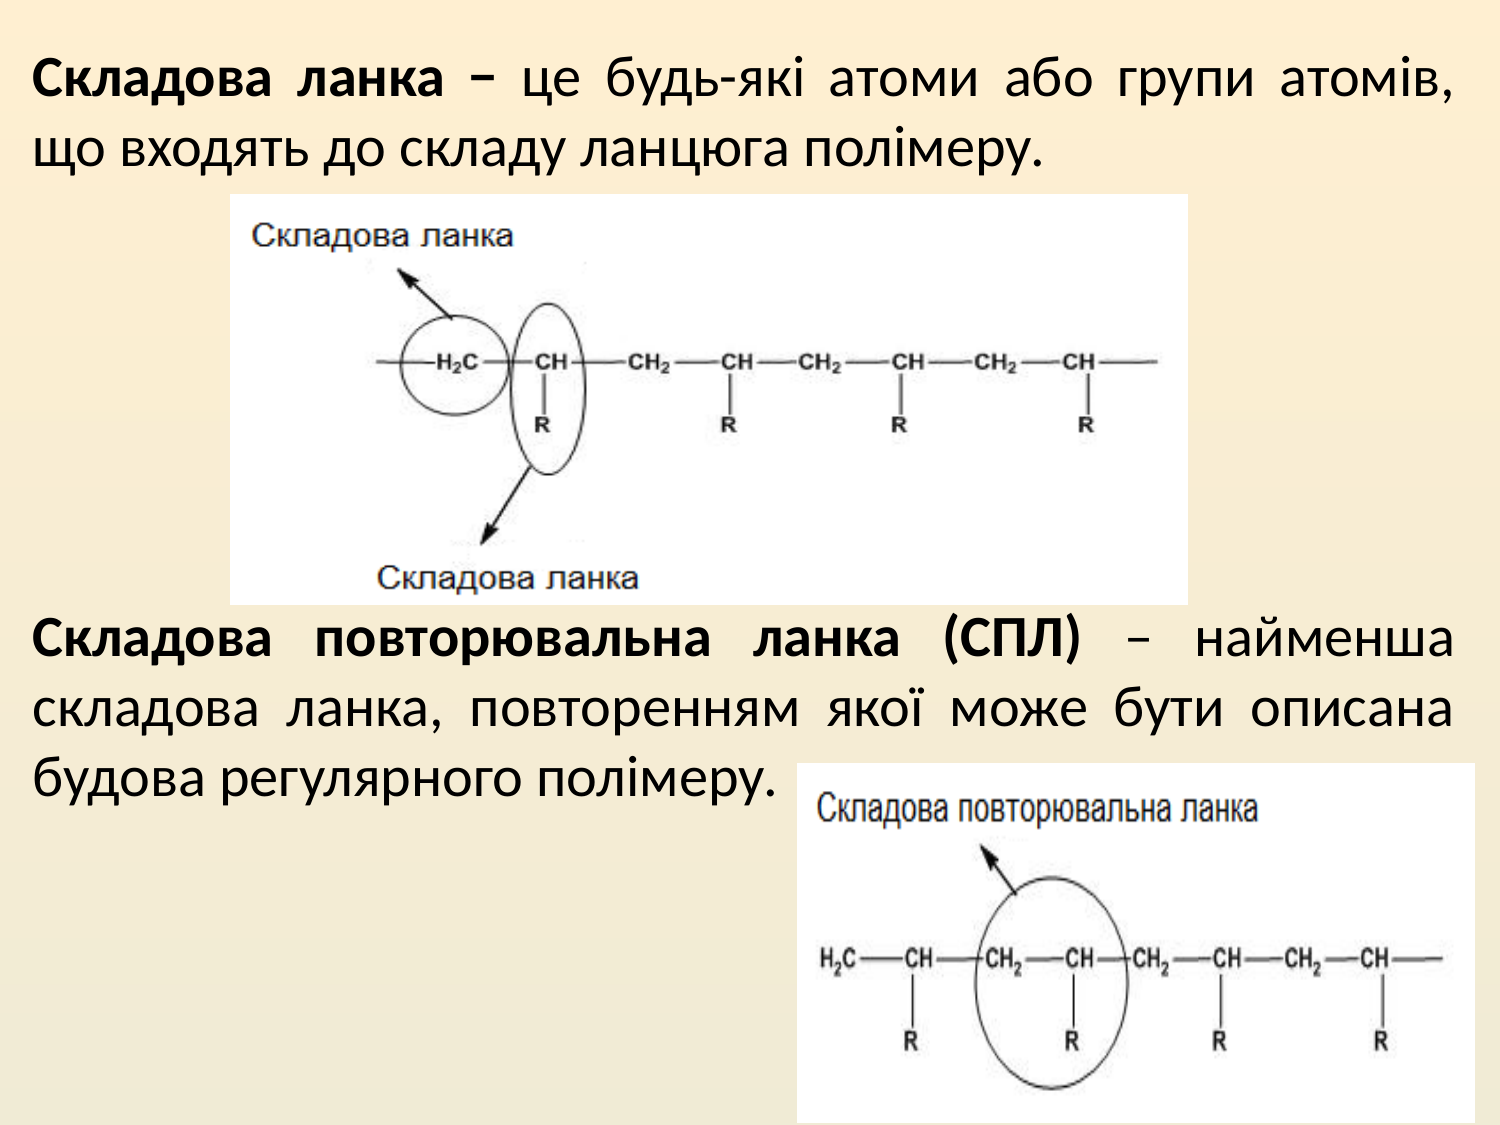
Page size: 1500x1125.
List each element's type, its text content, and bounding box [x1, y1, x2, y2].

picture [796, 762, 1475, 1123]
picture [229, 194, 1188, 605]
list Складова ланка − це будь-які атоми або групи атомів, що входять до складу ланцюга полімеру. Складова повторювальна ланка (СПЛ) – найменша складова ланка, повторенням якої може бути описана будова регулярного полімеру. [17, 30, 1471, 1005]
